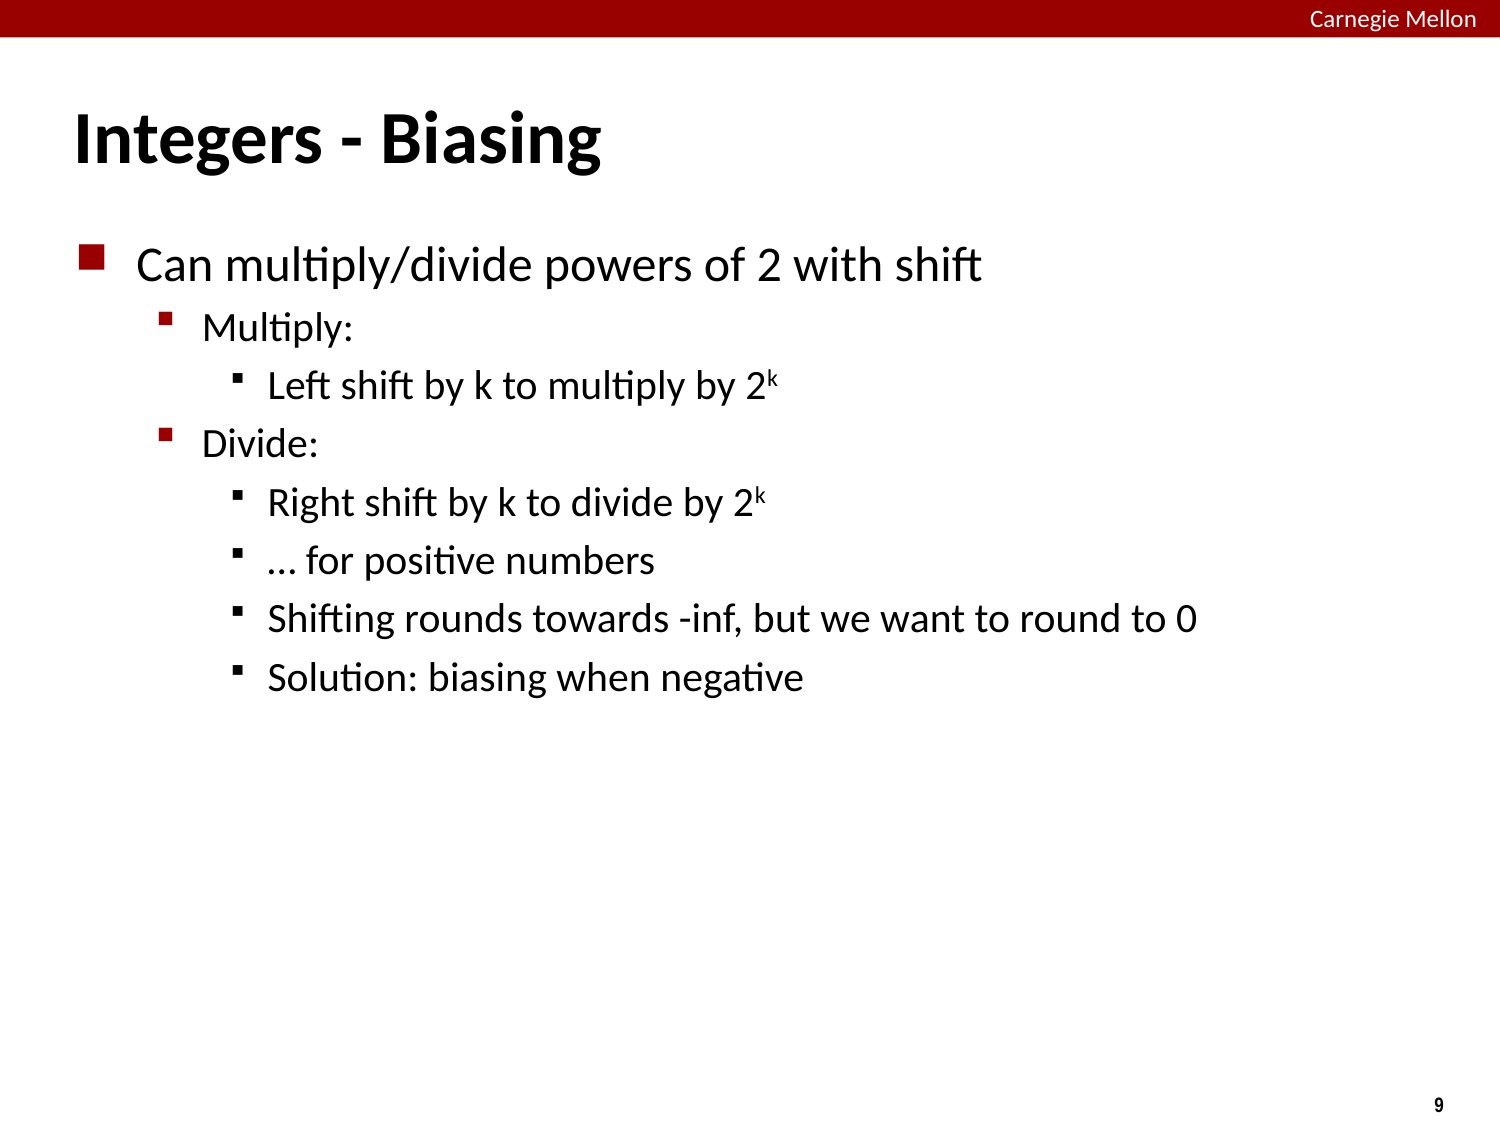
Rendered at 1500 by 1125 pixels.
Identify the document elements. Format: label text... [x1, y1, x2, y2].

title Integers - Biasing [58, 71, 1305, 197]
list Can multiply/divide powers of 2 with shift Multiply: Left shift by k to multiply by 2k Divide: Right shift by k to divide by 2k … for positive numbers Shifting rounds towards -inf, but we want to round to 0 Solution: biasing when negative [64, 223, 1361, 1040]
